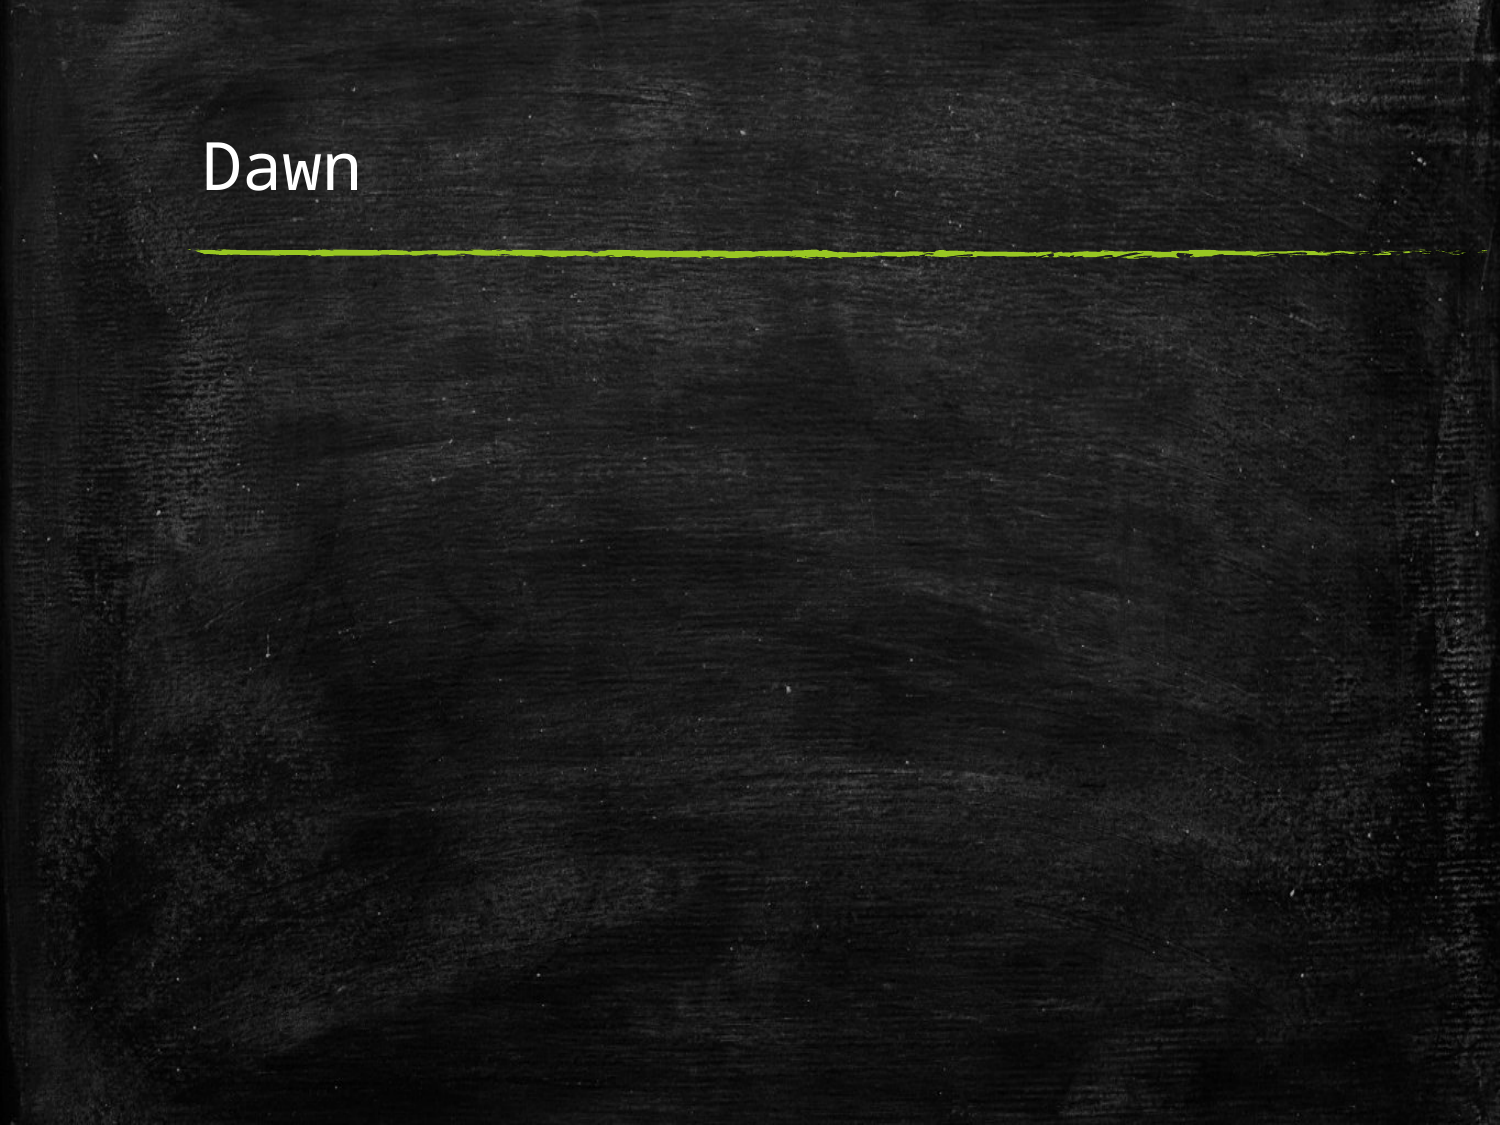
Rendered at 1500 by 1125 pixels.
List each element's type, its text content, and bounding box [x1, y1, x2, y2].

title Dawn [187, 45, 1313, 213]
